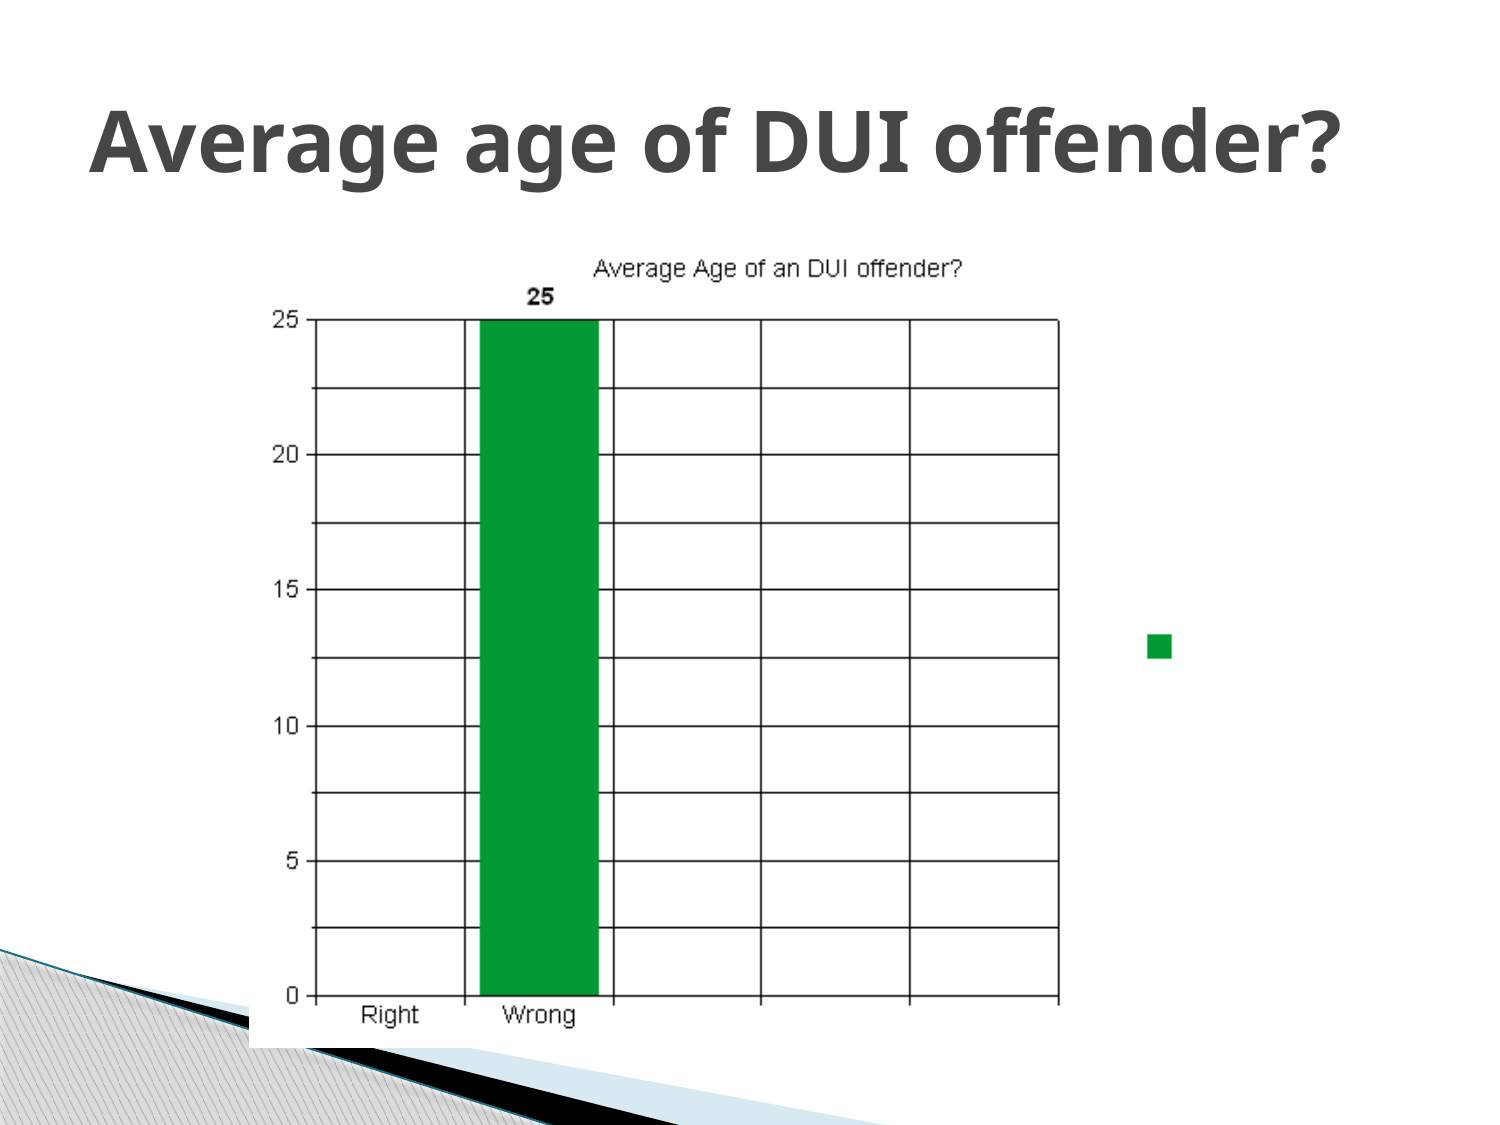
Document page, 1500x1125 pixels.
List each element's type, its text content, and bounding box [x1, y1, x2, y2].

title Average age of DUI offender? [75, 45, 1425, 233]
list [249, 237, 1301, 1048]
